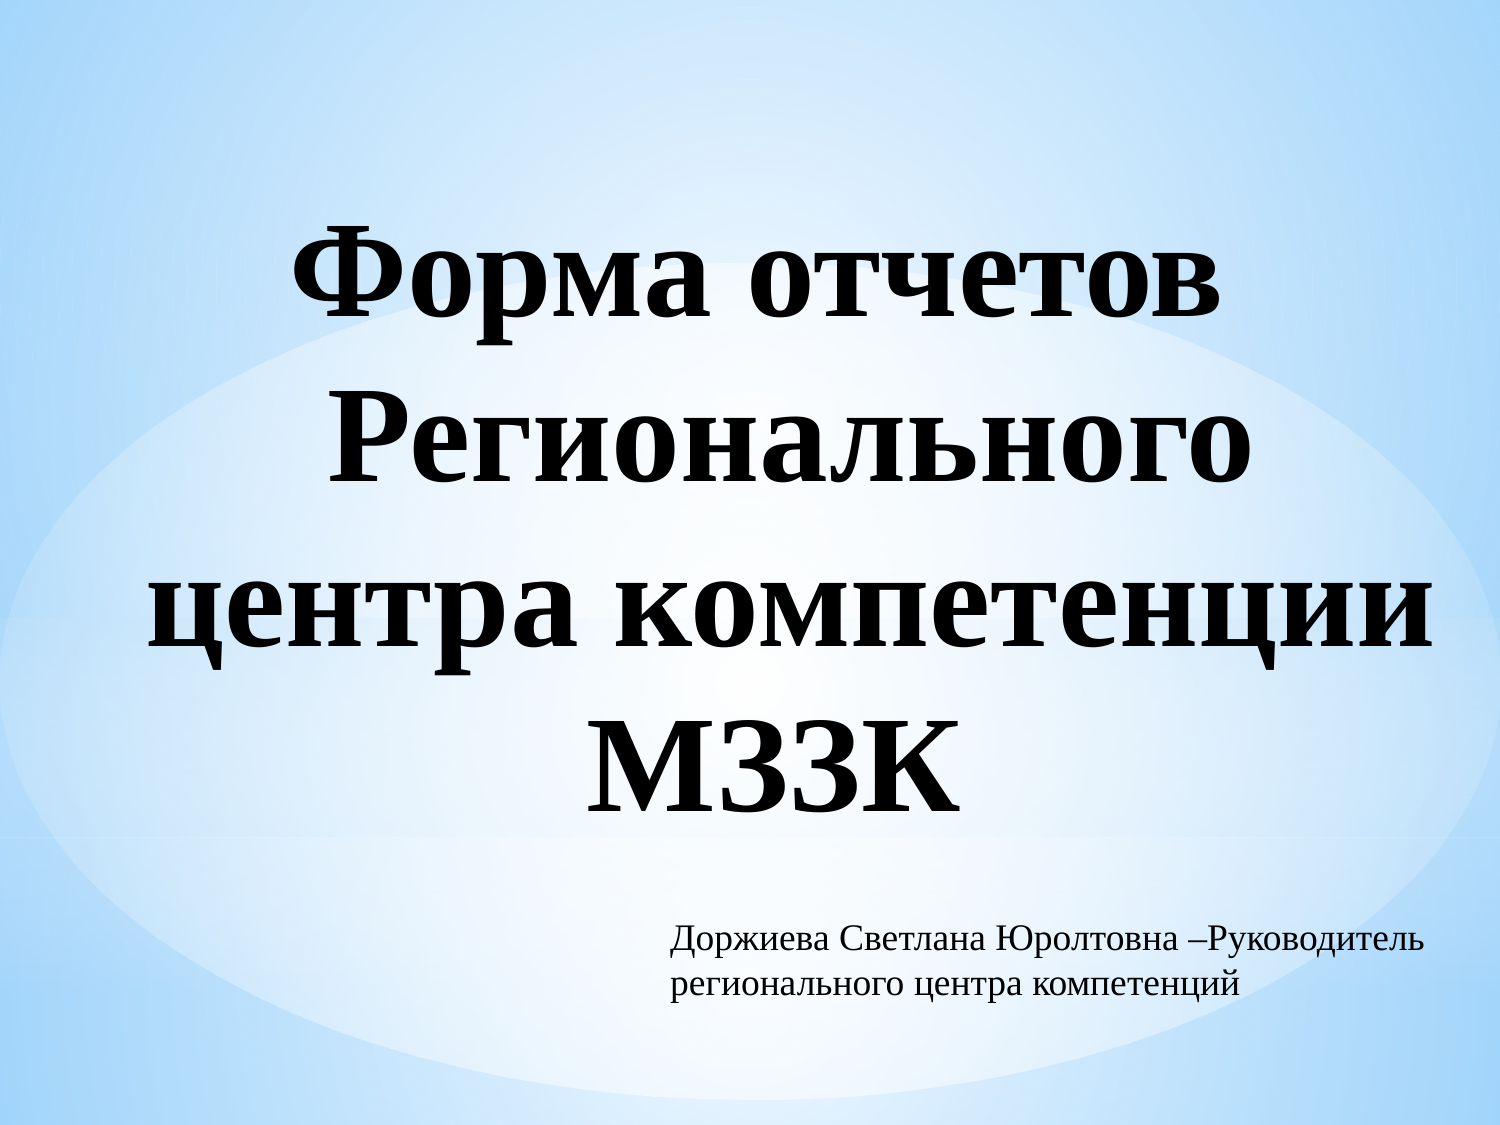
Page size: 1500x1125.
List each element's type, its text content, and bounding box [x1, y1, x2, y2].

title Форма отчетов Регионального центра компетенции МЗЗК [112, 66, 1471, 905]
text_box Доржиева Светлана Юролтовна –Руководитель регионального центра компетенций [655, 905, 1471, 1010]
